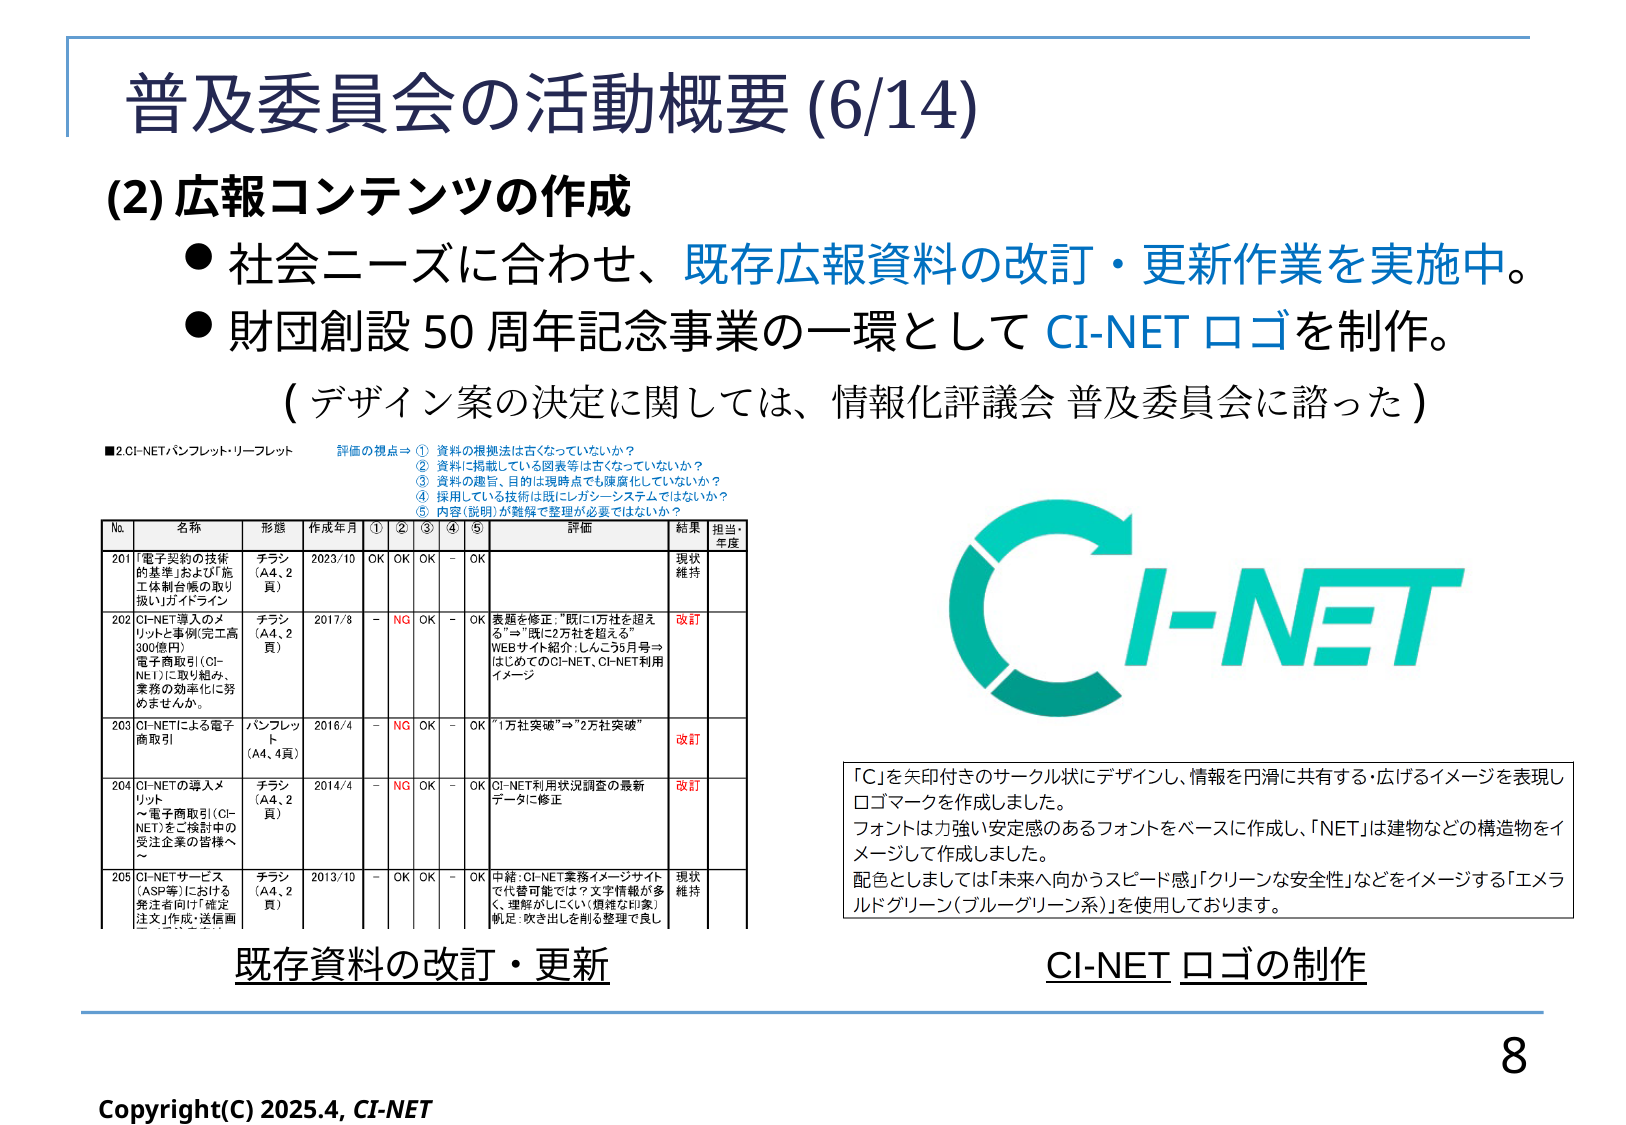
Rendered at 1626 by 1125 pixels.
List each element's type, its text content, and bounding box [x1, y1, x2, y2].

slide_number 8 [1164, 1024, 1544, 1100]
picture [819, 484, 1594, 929]
picture [91, 432, 758, 929]
text_box (2)広報コンテンツの作成 社会ニーズに合わせ、既存広報資料の改訂・更新作業を実施中。 財団創設50周年記念事業の一環としてCI-NETロゴを制作。 (デザイン案の決定に関しては、情報化評議会 普及委員会に諮った) [91, 160, 1550, 433]
title 普及委員会の活動概要(6/14) [108, 54, 1572, 242]
text_box CI-NETロゴの制作 [876, 938, 1537, 994]
text_box 既存資料の改訂・更新 [91, 937, 753, 994]
